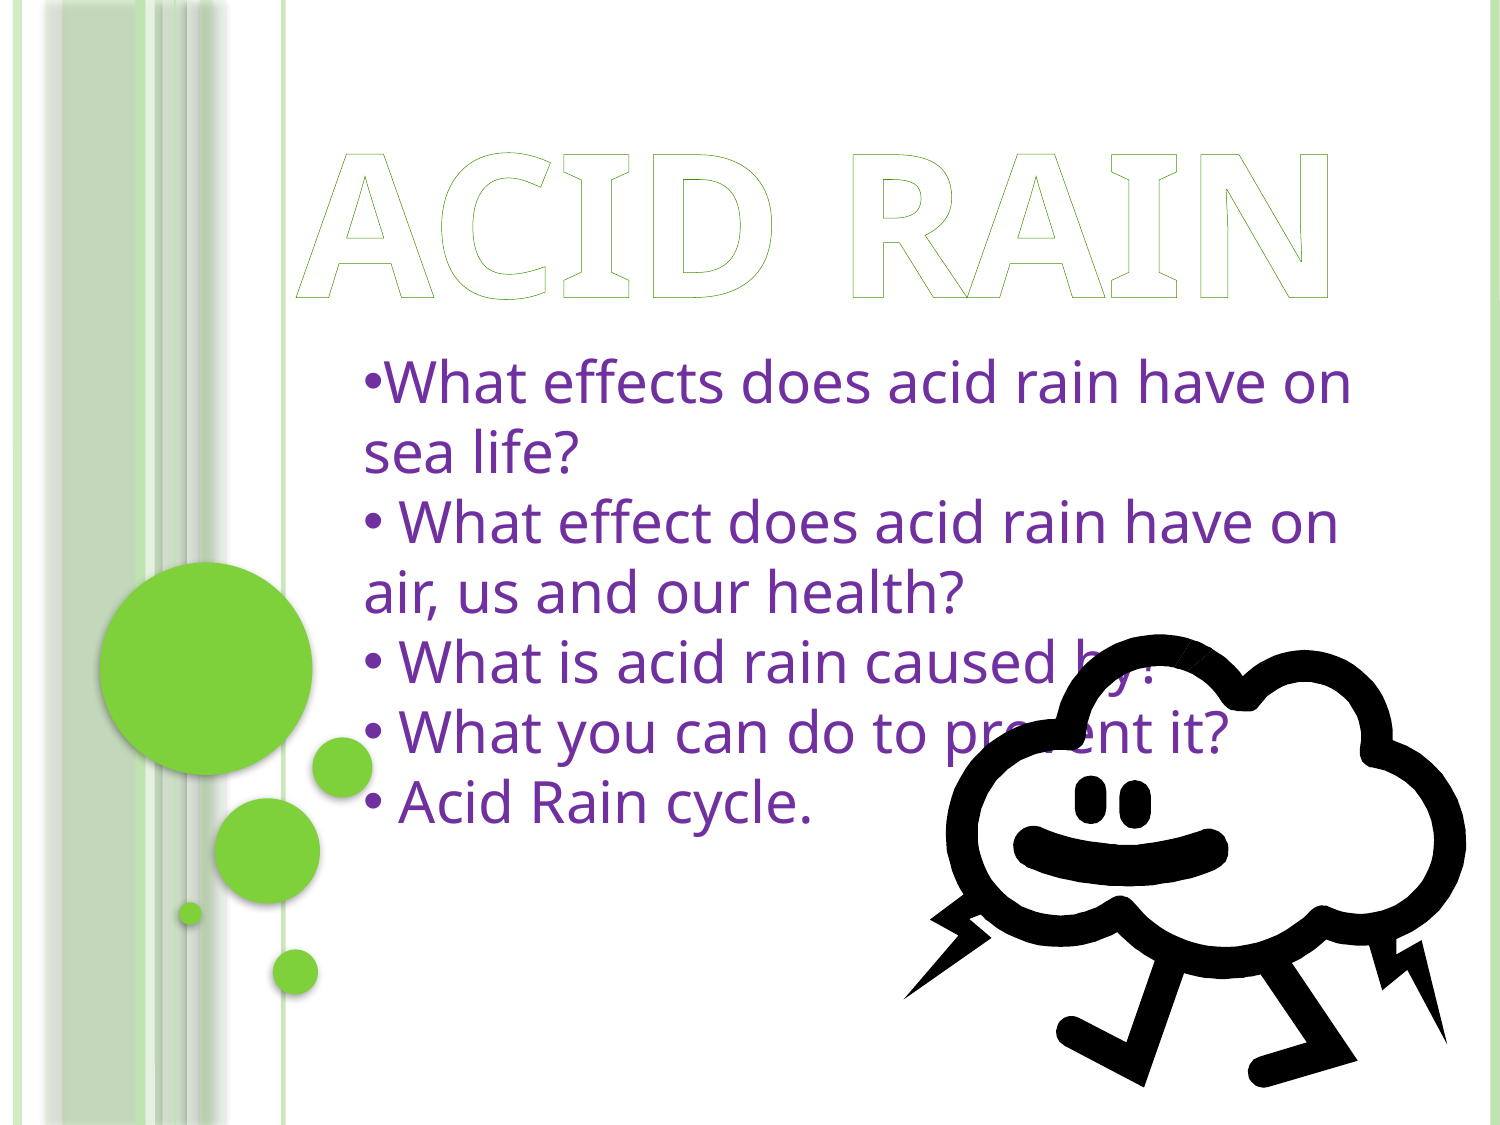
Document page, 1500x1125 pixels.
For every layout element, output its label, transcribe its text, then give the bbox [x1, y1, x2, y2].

text_box ACID RAIN [280, 89, 1361, 345]
text_box What effects does acid rain have on sea life? What effect does acid rain have on air, us and our health? What is acid rain caused by? What you can do to prevent it? Acid Rain cycle. [348, 338, 1447, 843]
picture [903, 632, 1472, 1091]
